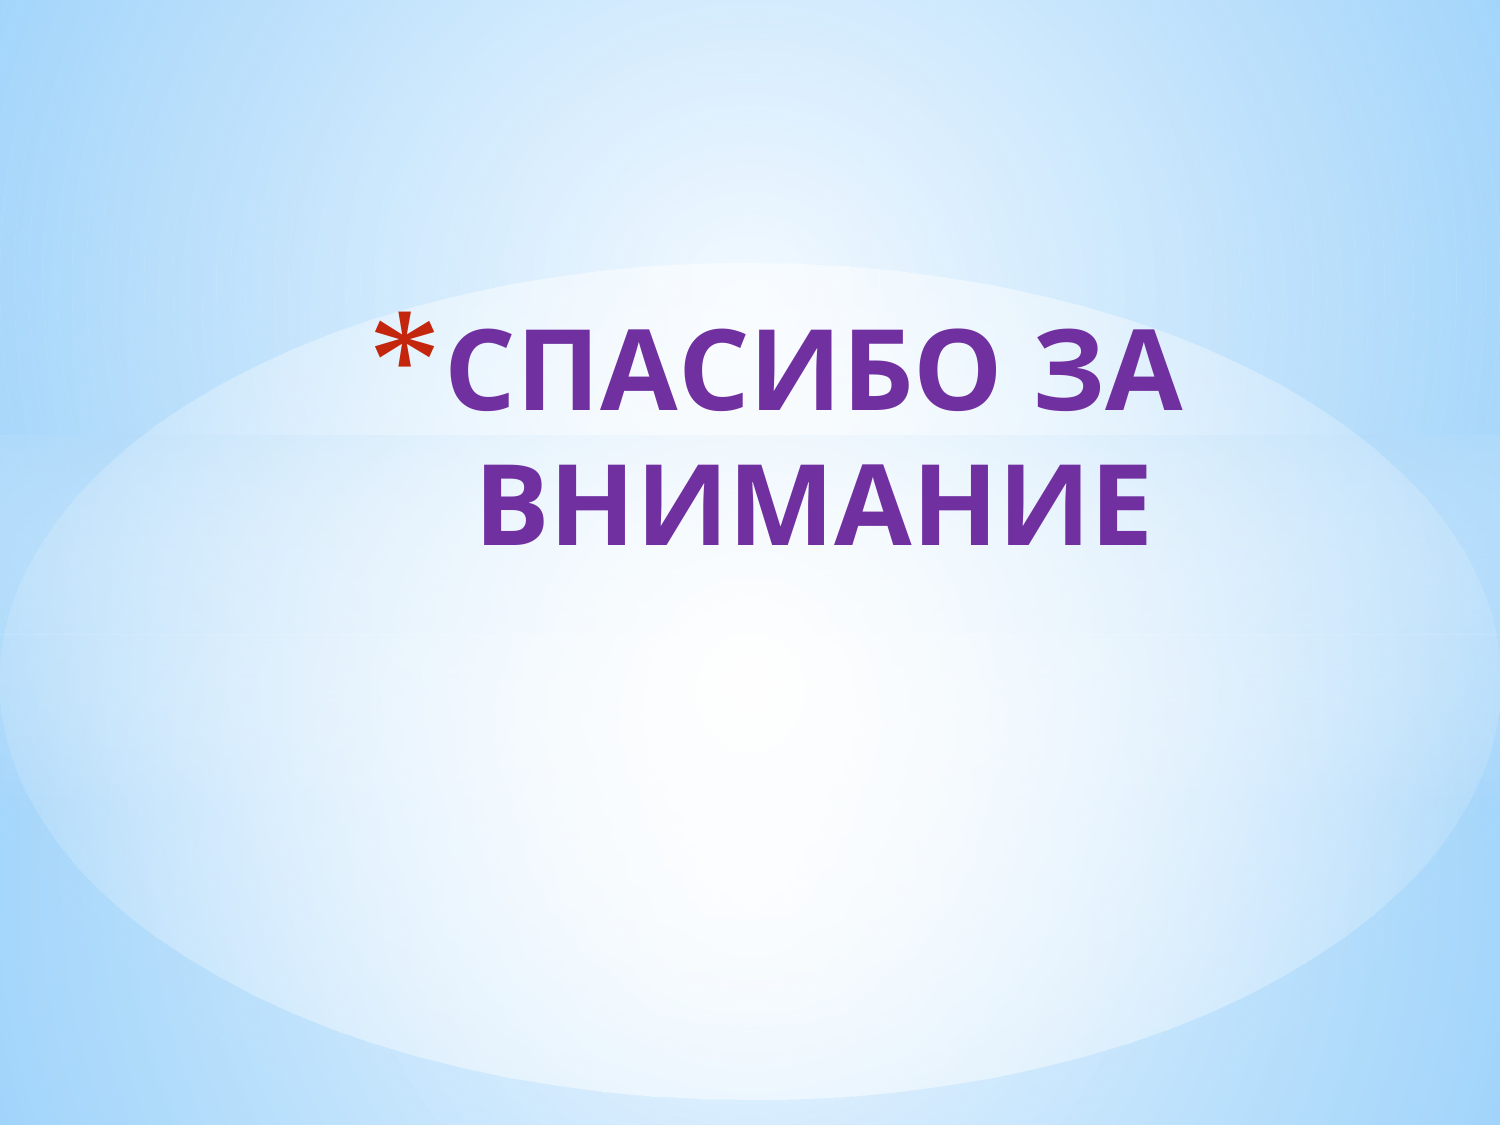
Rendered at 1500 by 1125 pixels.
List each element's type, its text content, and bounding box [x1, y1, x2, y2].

title СПАСИБО ЗА ВНИМАНИЕ [100, 290, 1424, 657]
